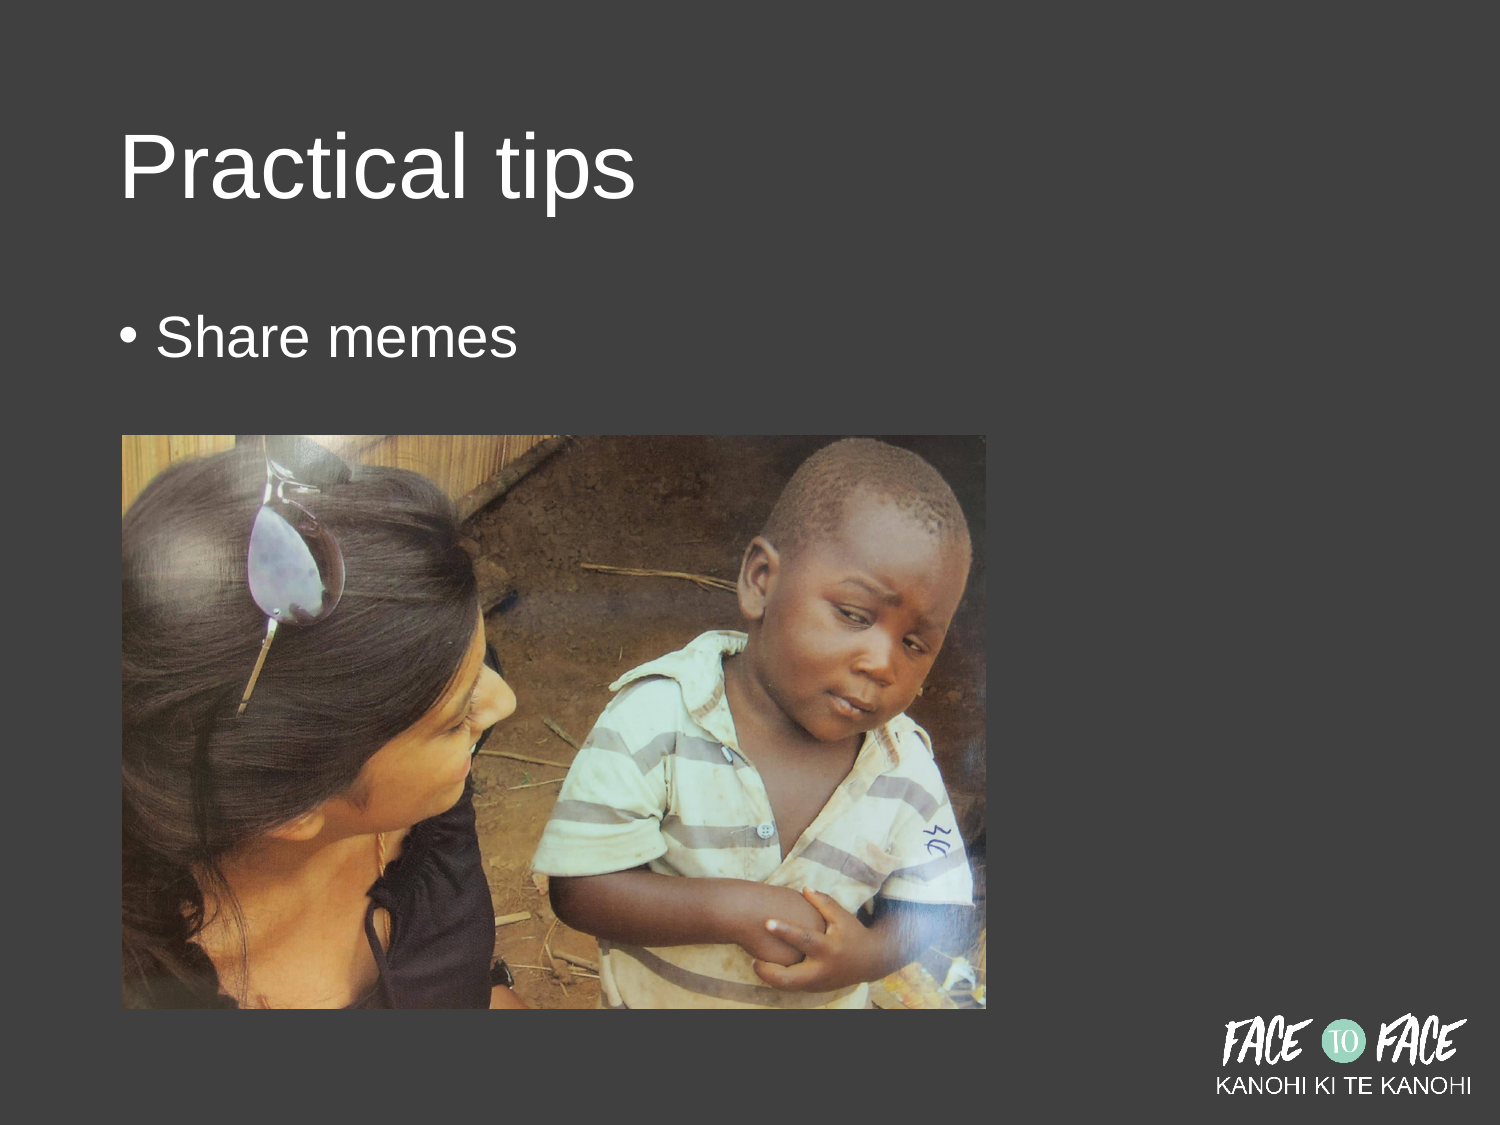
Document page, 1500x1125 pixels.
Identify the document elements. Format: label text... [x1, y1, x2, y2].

list Share memes [103, 299, 1397, 1014]
picture [121, 435, 986, 1009]
title Practical tips [103, 59, 1397, 278]
picture [1215, 1013, 1472, 1101]
